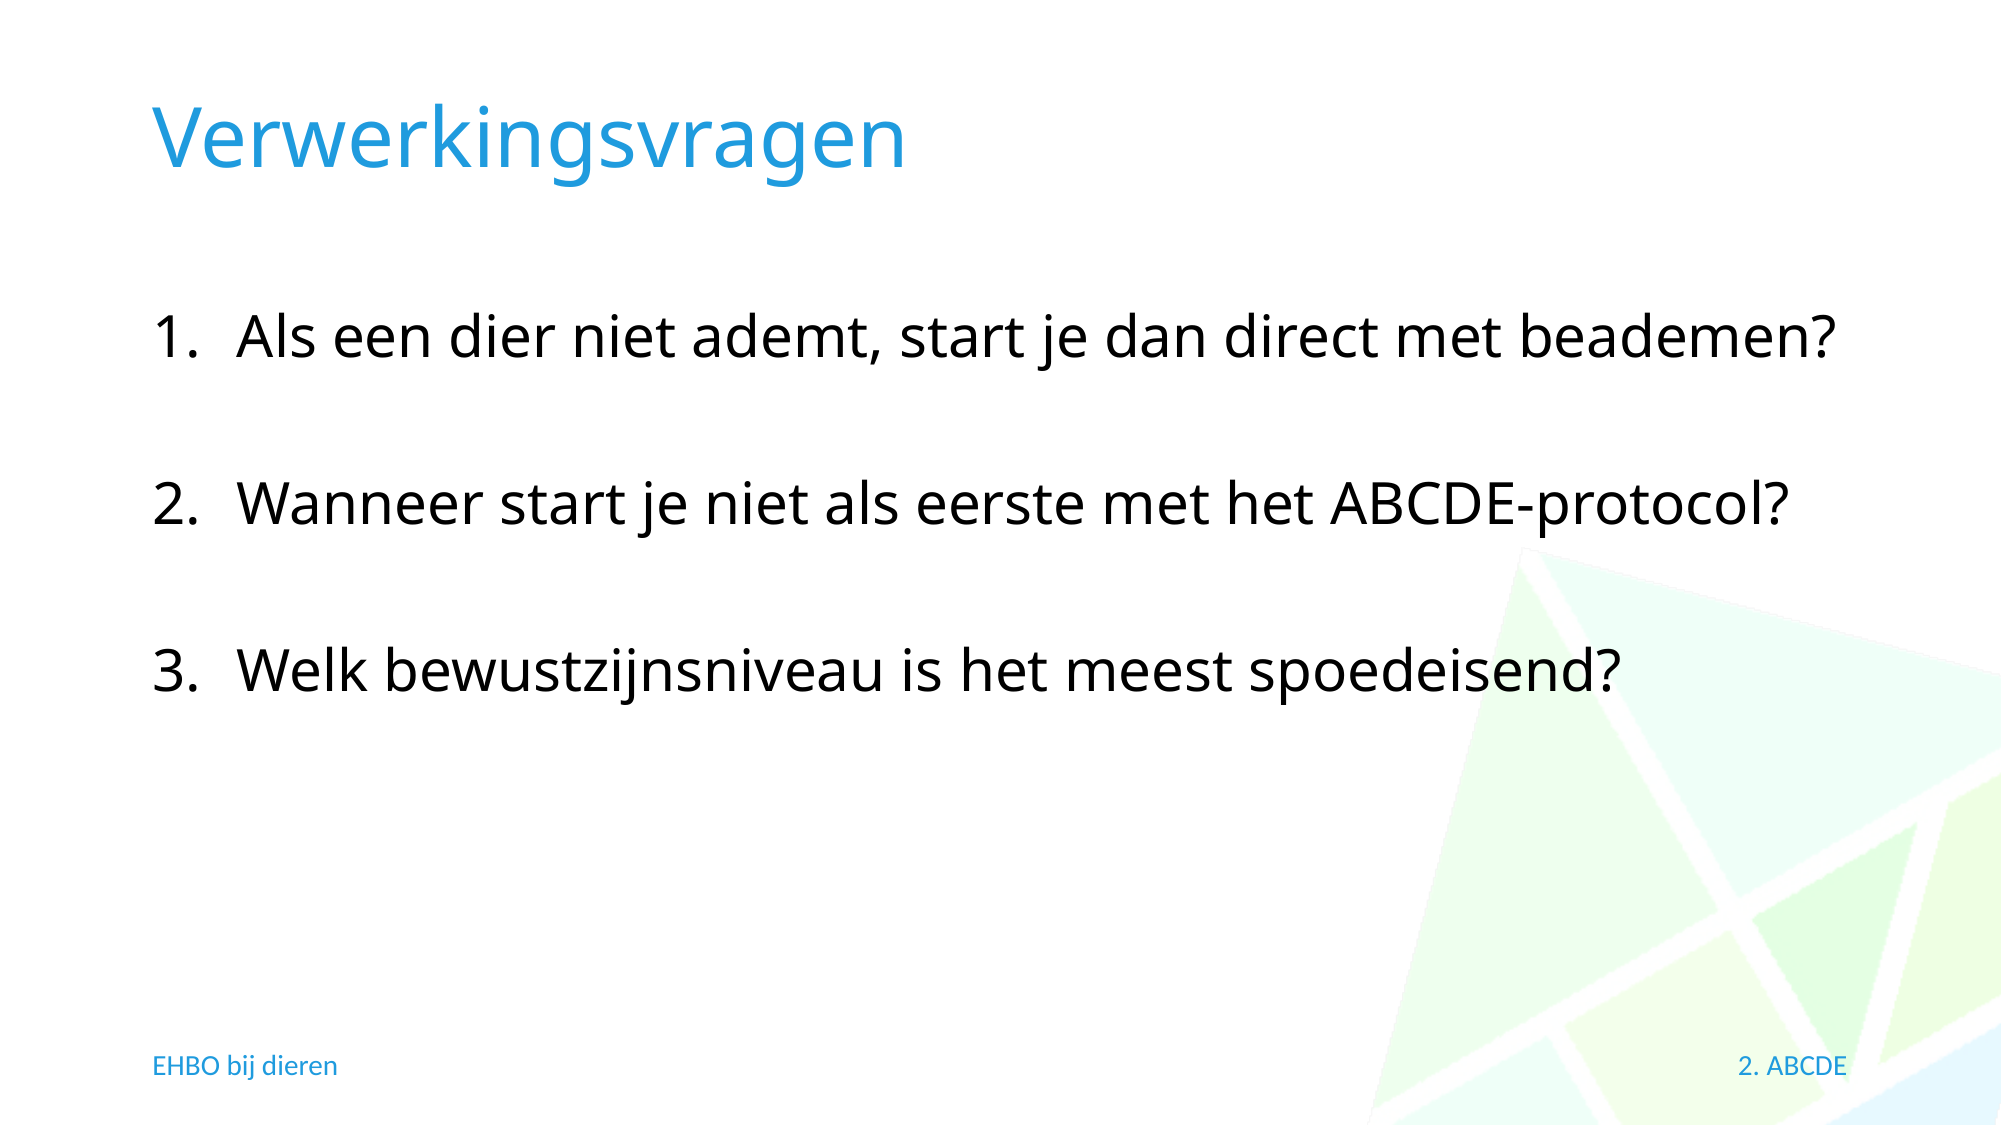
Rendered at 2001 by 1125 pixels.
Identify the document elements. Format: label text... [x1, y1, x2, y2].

list 2. ABCDE [1412, 1042, 1863, 1103]
list Als een dier niet ademt, start je dan direct met beademen? Wanneer start je niet als eerste met het ABCDE-protocol? Welk bewustzijnsniveau is het meest spoedeisend? [137, 299, 1863, 1014]
list EHBO bij dieren [137, 1042, 588, 1103]
title Verwerkingsvragen [137, 59, 1863, 222]
